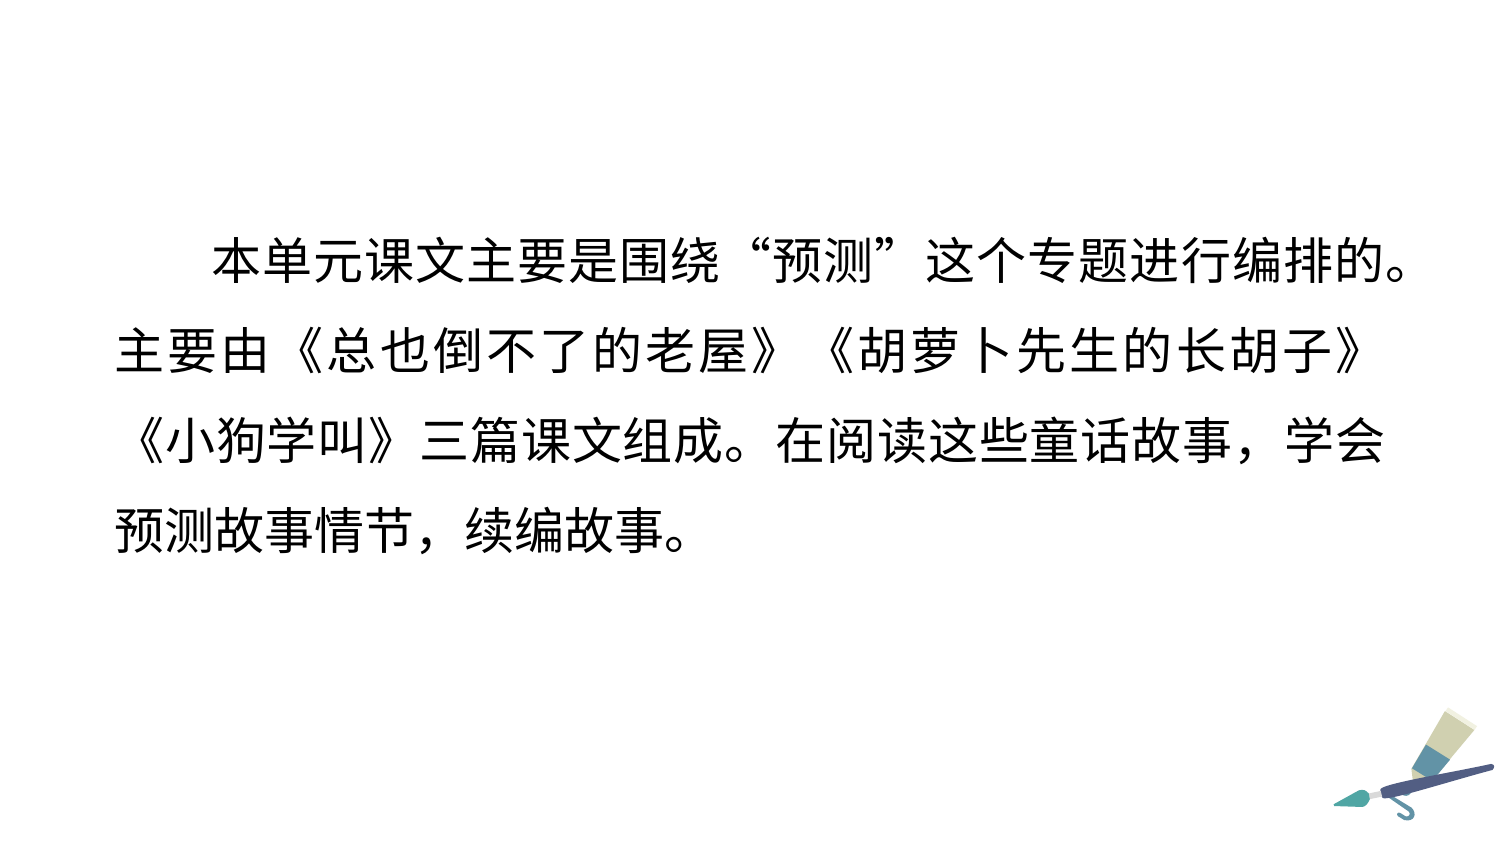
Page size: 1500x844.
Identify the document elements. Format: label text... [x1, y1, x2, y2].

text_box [1358, 708, 1481, 844]
text_box 本单元课文主要是围绕“预测”这个专题进行编排的。主要由《总也倒不了的老屋》《胡萝卜先生的长胡子》《小狗学叫》三篇课文组成。在阅读这些童话故事，学会预测故事情节，续编故事。 [53, 192, 1401, 568]
